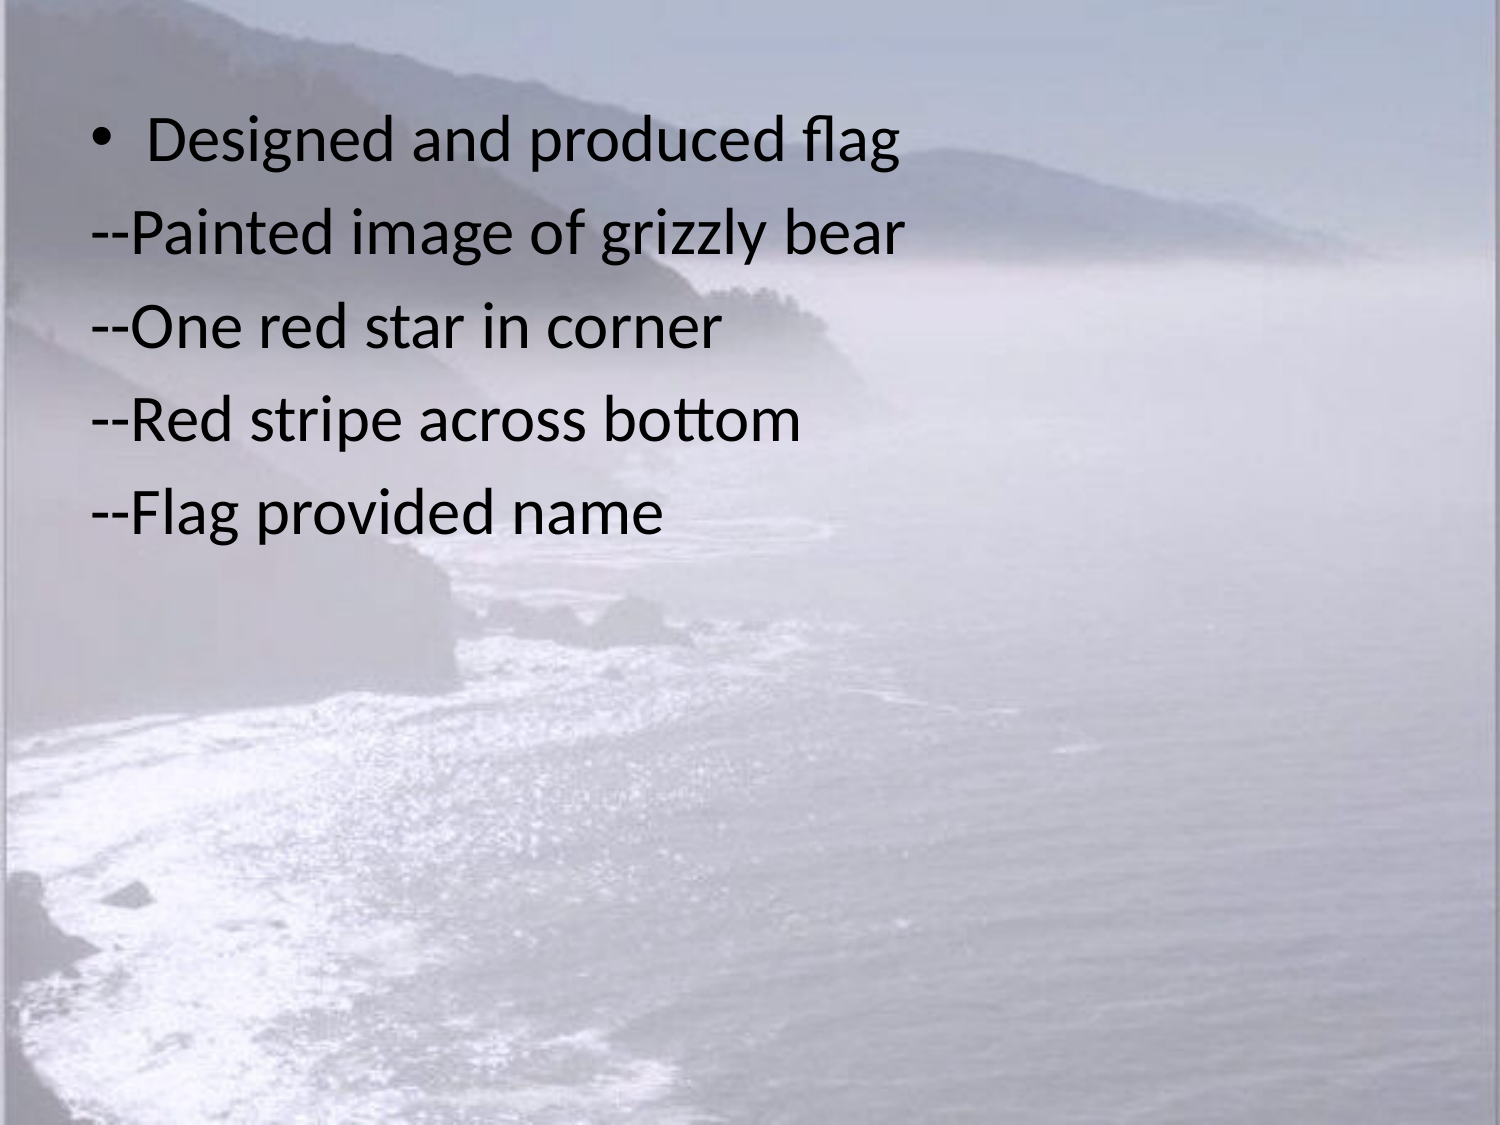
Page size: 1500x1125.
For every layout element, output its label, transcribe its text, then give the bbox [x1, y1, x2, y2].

list Designed and produced flag --Painted image of grizzly bear --One red star in corner --Red stripe across bottom --Flag provided name [75, 87, 1425, 1005]
picture [0, 0, 1500, 1125]
